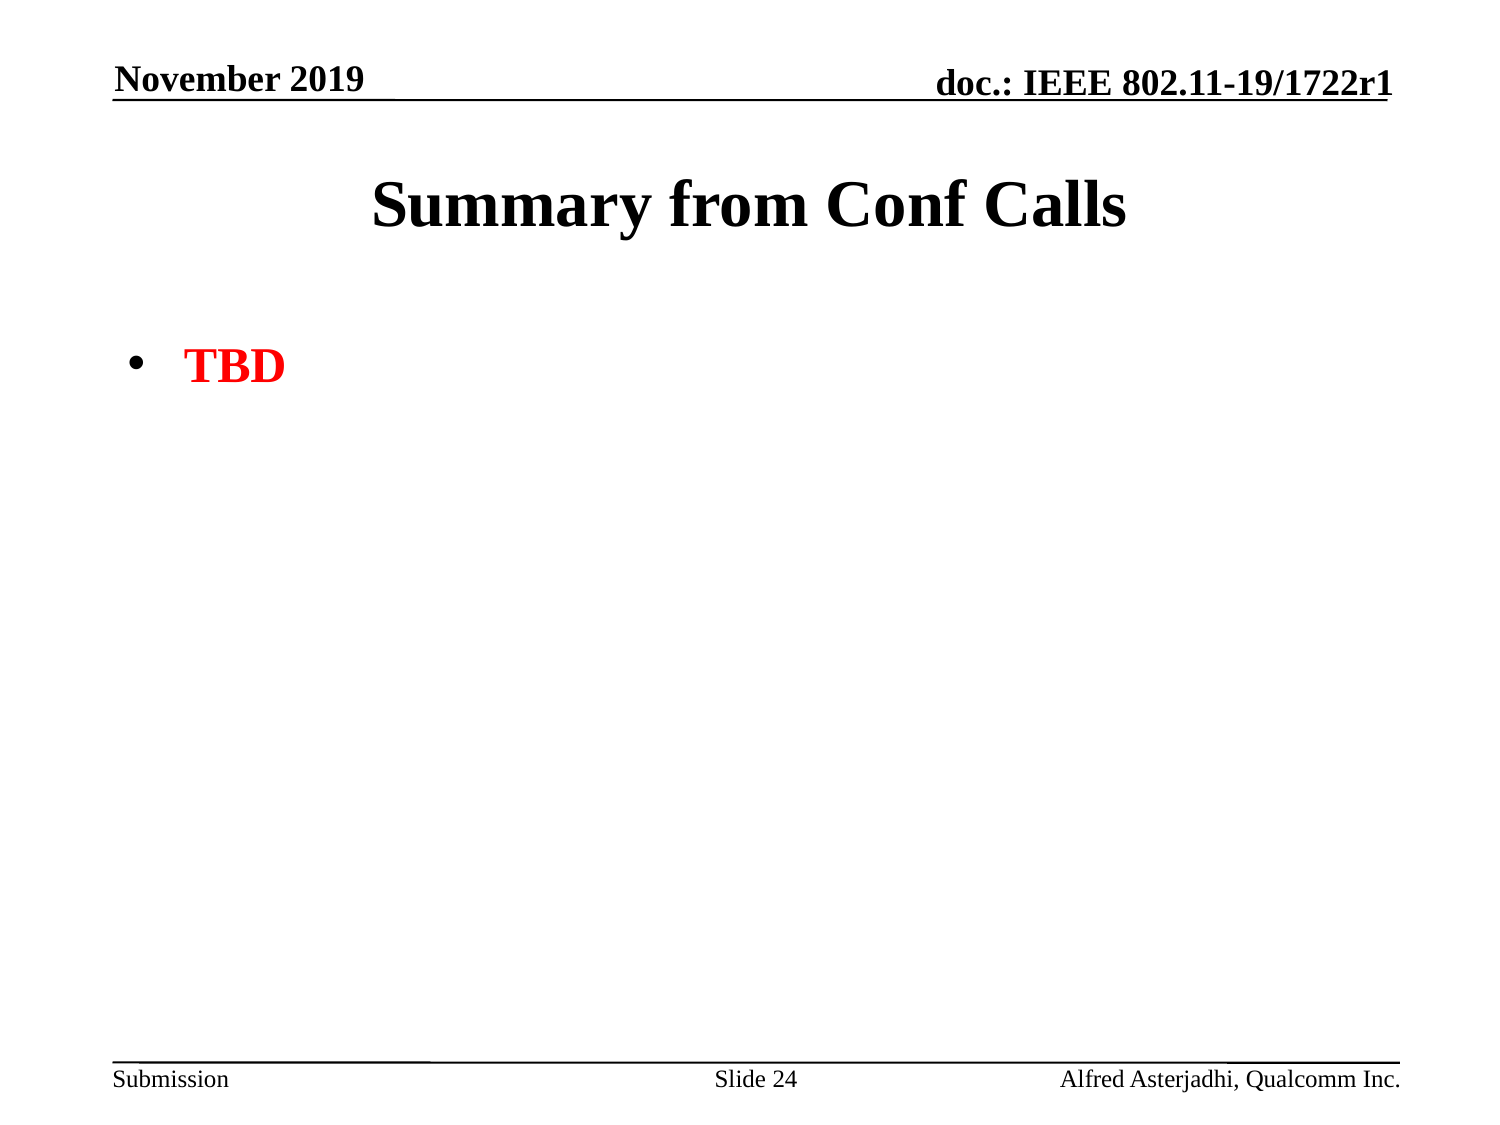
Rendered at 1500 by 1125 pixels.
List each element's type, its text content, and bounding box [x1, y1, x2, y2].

footer Alfred Asterjadhi, Qualcomm Inc. [878, 1061, 1402, 1093]
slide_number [114, 54, 423, 100]
slide_number Slide 24 [712, 1061, 800, 1123]
list TBD [112, 324, 1388, 1000]
title Summary from Conf Calls [112, 112, 1388, 288]
